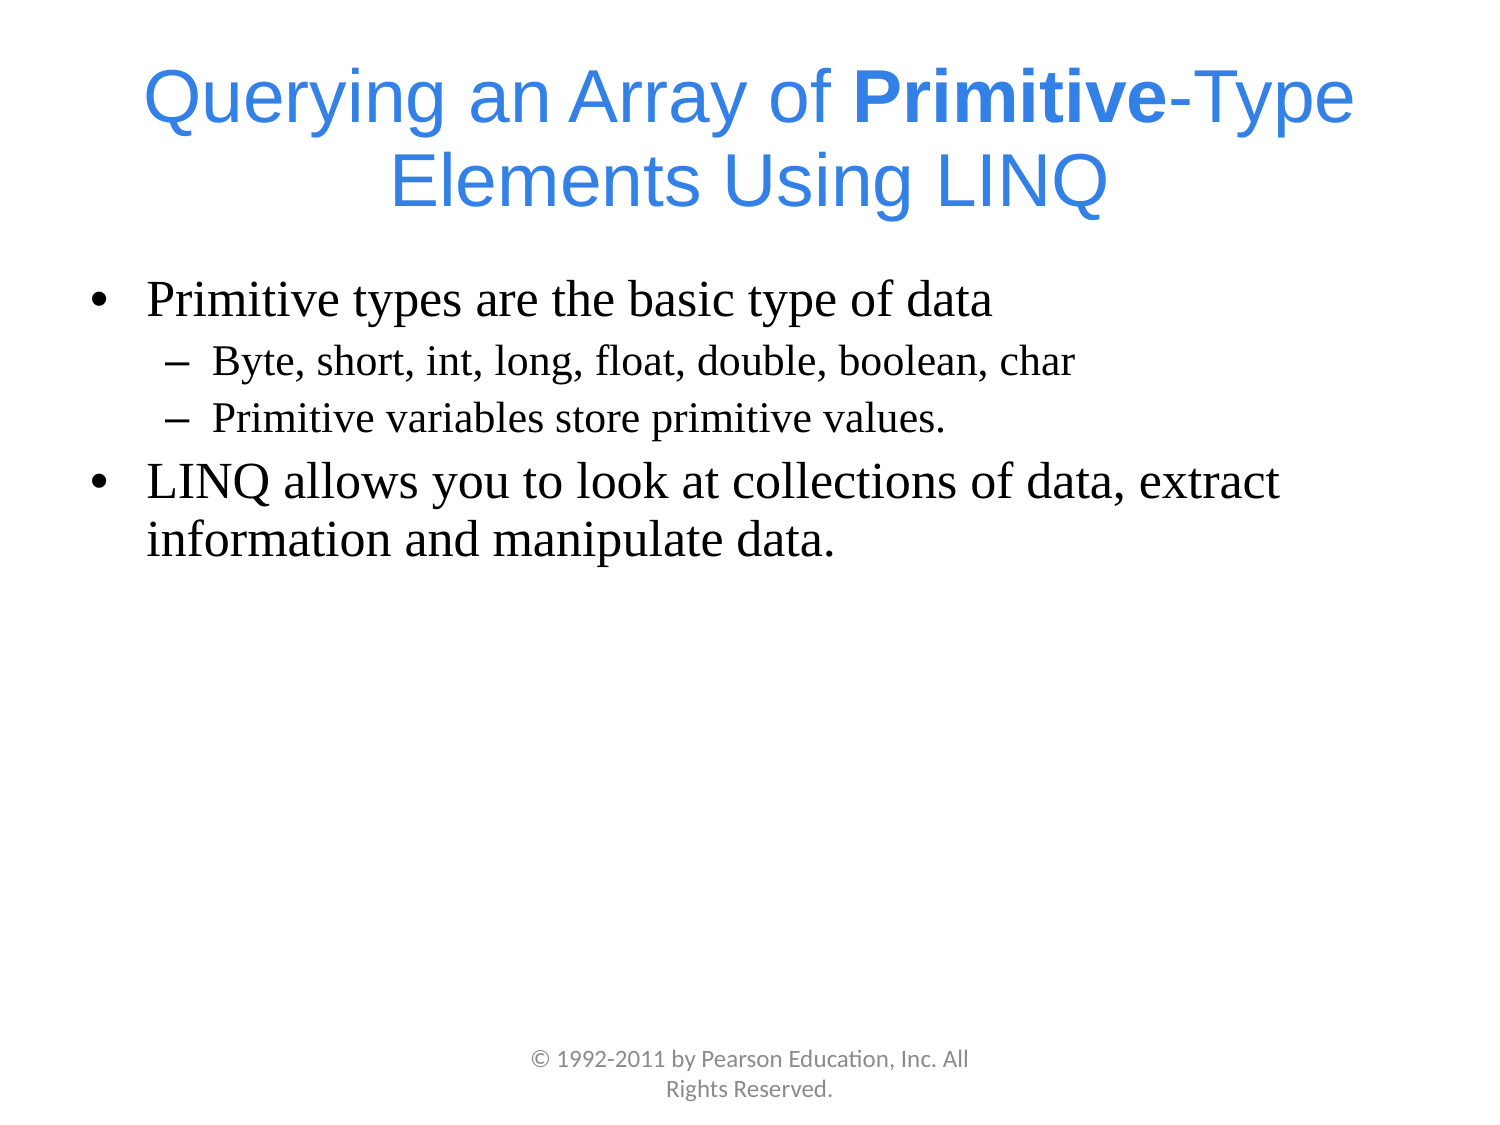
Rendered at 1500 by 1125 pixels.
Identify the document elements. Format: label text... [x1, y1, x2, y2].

footer © 1992-2011 by Pearson Education, Inc. All Rights Reserved. [512, 1042, 988, 1103]
list Primitive types are the basic type of data Byte, short, int, long, float, double, boolean, char Primitive variables store primitive values. LINQ allows you to look at collections of data, extract information and manipulate data. [75, 262, 1425, 1005]
title Querying an Array of Primitive-Type Elements Using LINQ [75, 45, 1425, 233]
